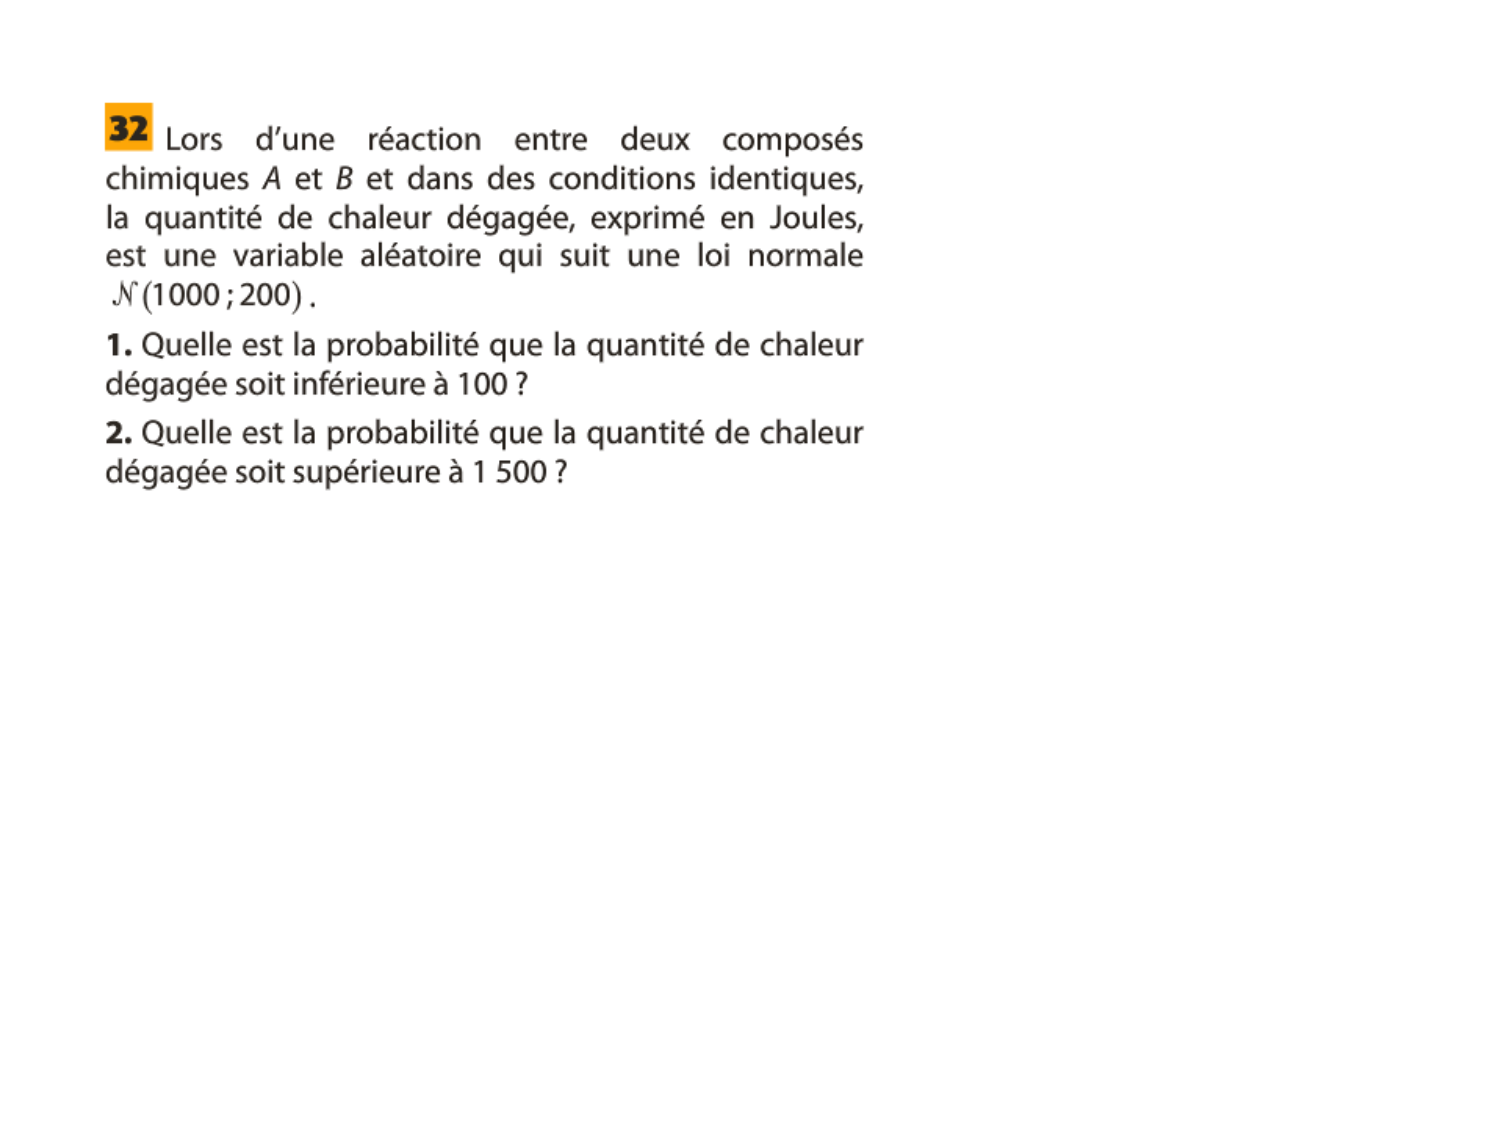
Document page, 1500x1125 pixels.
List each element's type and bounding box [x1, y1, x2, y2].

list [88, 89, 872, 500]
